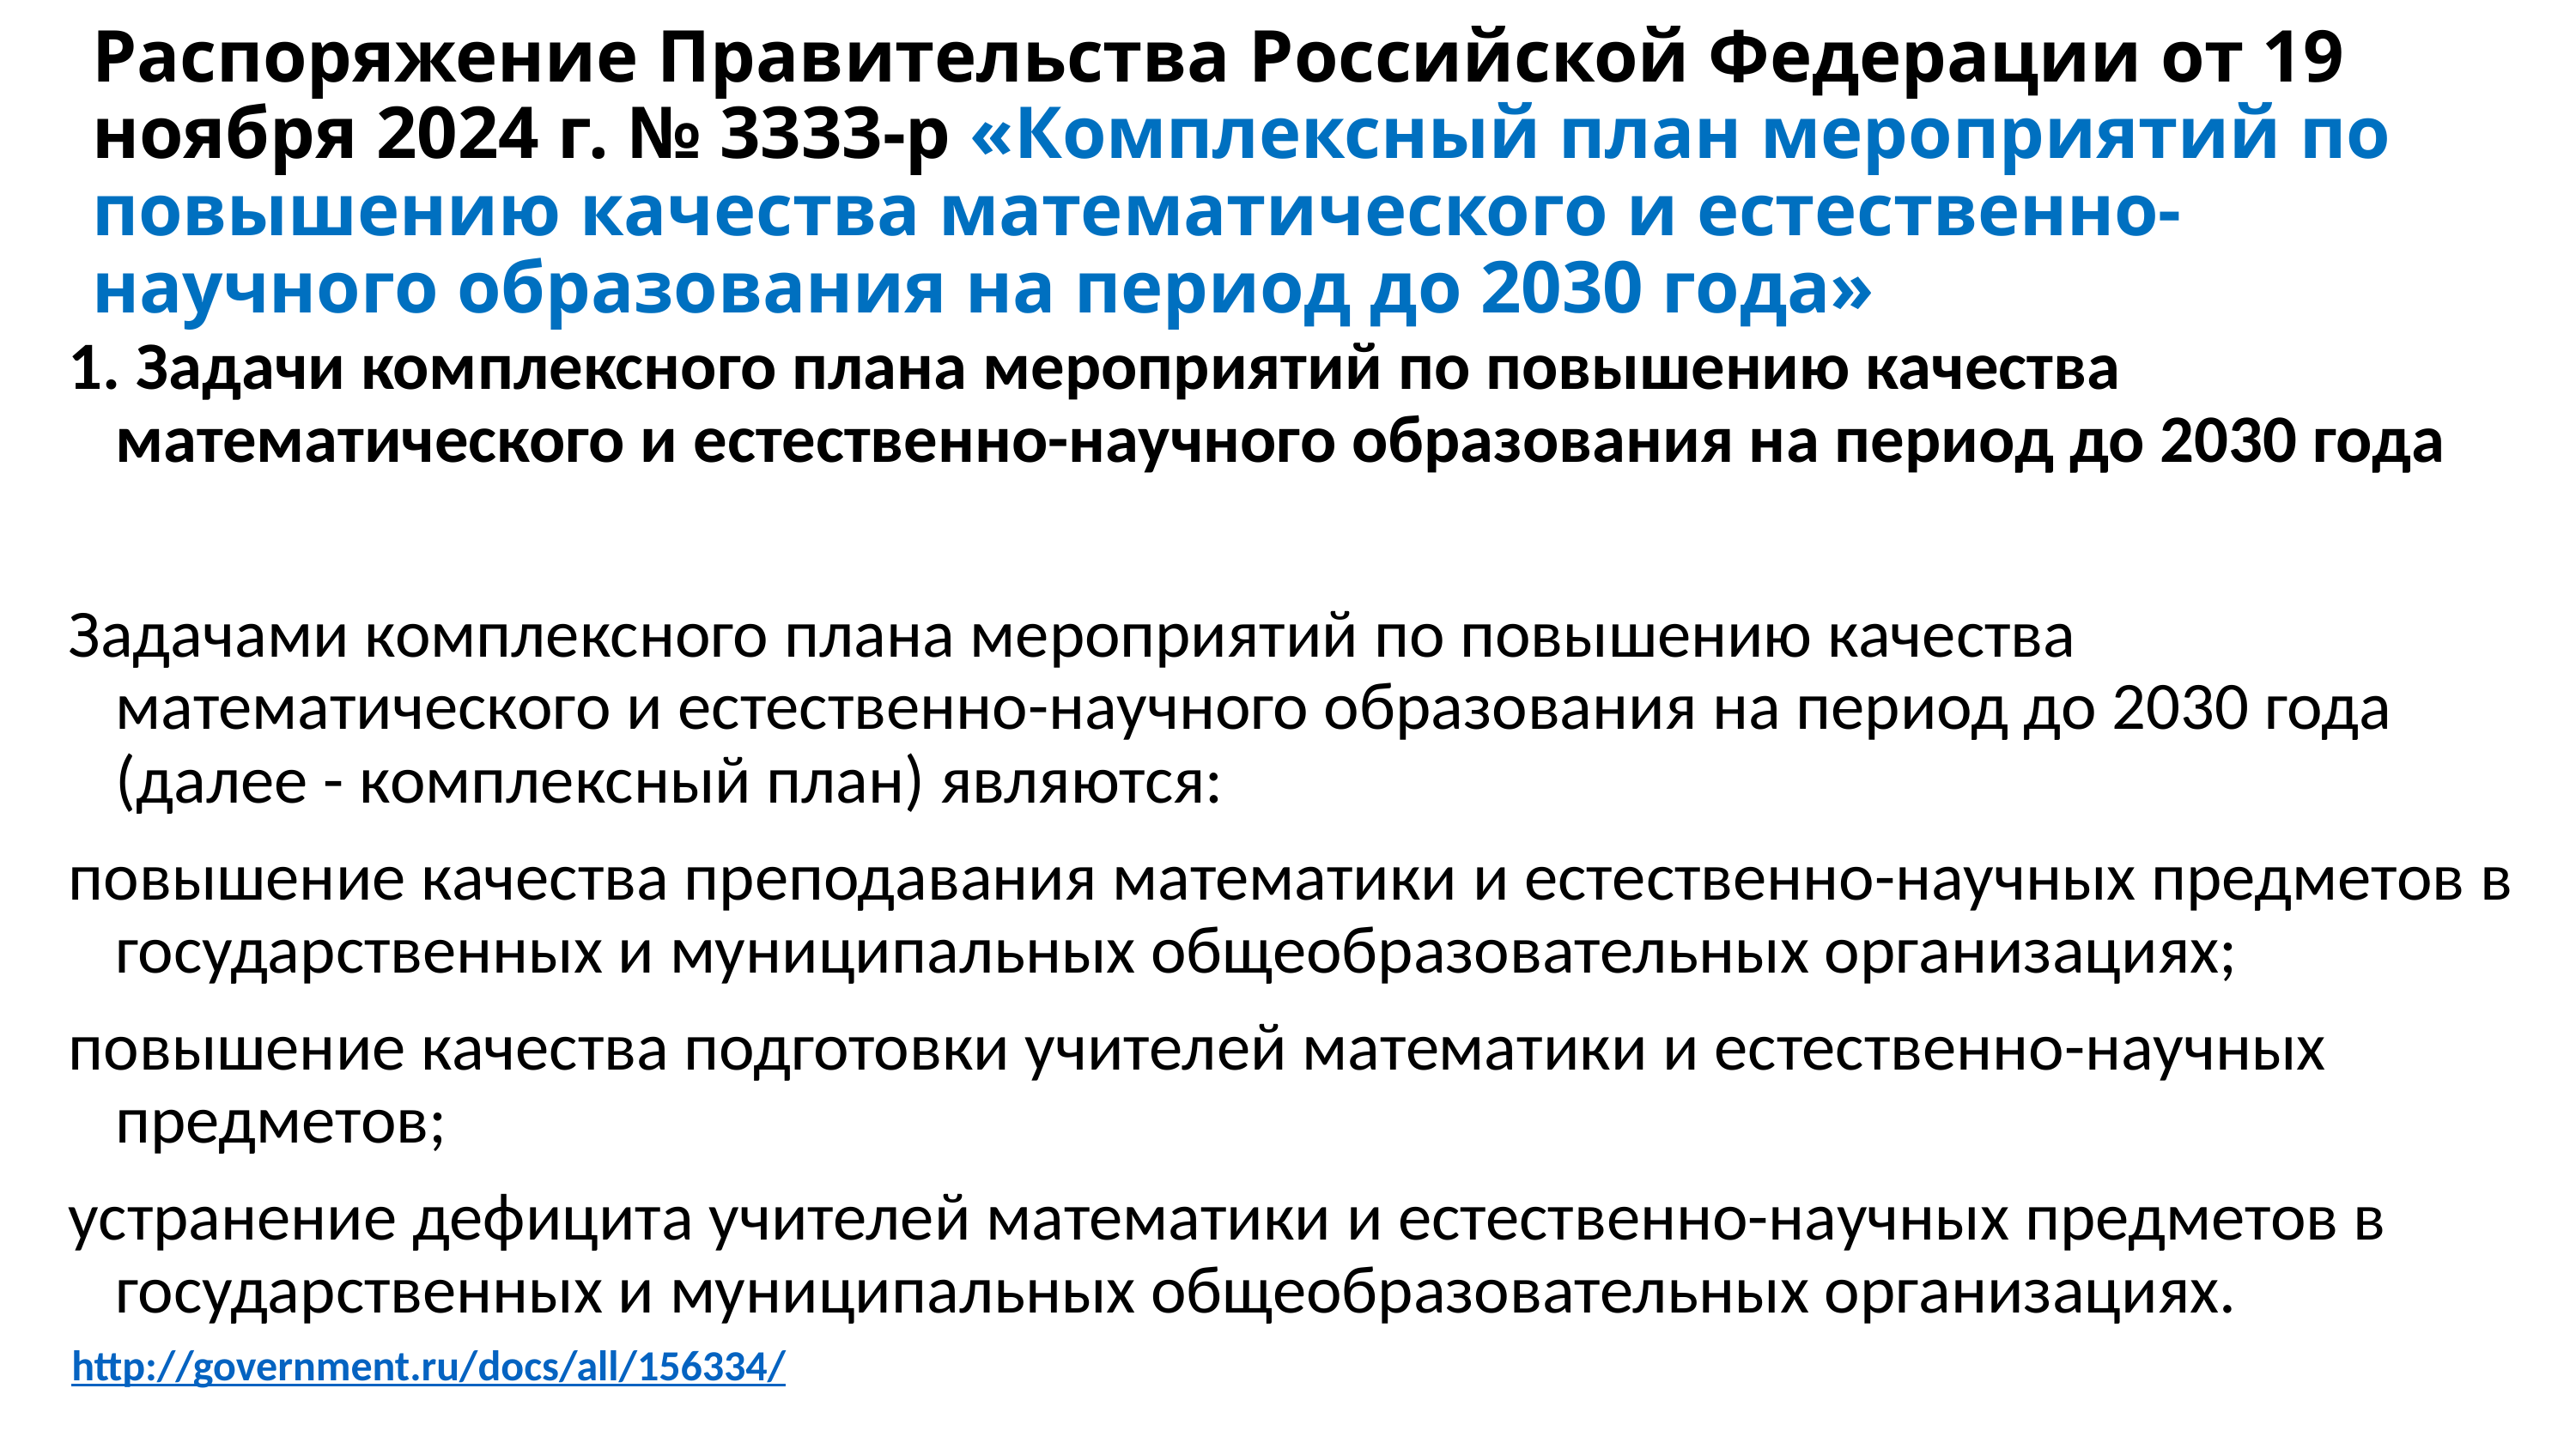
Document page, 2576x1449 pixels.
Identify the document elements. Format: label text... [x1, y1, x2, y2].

title Распоряжение Правительства Российской Федерации от 19 ноября 2024 г. № 3333-р «Комплексный план мероприятий по повышению качества математического и естественно-научного образования на период до 2030 года» [79, 76, 2521, 324]
list 1. Задачи комплексного плана мероприятий по повышению качества математического и естественно-научного образования на период до 2030 года Задачами комплексного плана мероприятий по повышению качества математического и естественно-научного образования на период до 2030 года (далее - комплексный план) являются: повышение качества преподавания математики и естественно-научных предметов в государственных и муниципальных общеобразовательных организациях; повышение качества подготовки учителей математики и естественно-научных предметов; устранение дефицита учителей математики и естественно-научных предметов в государственных и муниципальных общеобразовательных организациях. [55, 324, 2538, 1355]
text_box http://government.ru/docs/all/156334/ [58, 1331, 960, 1396]
